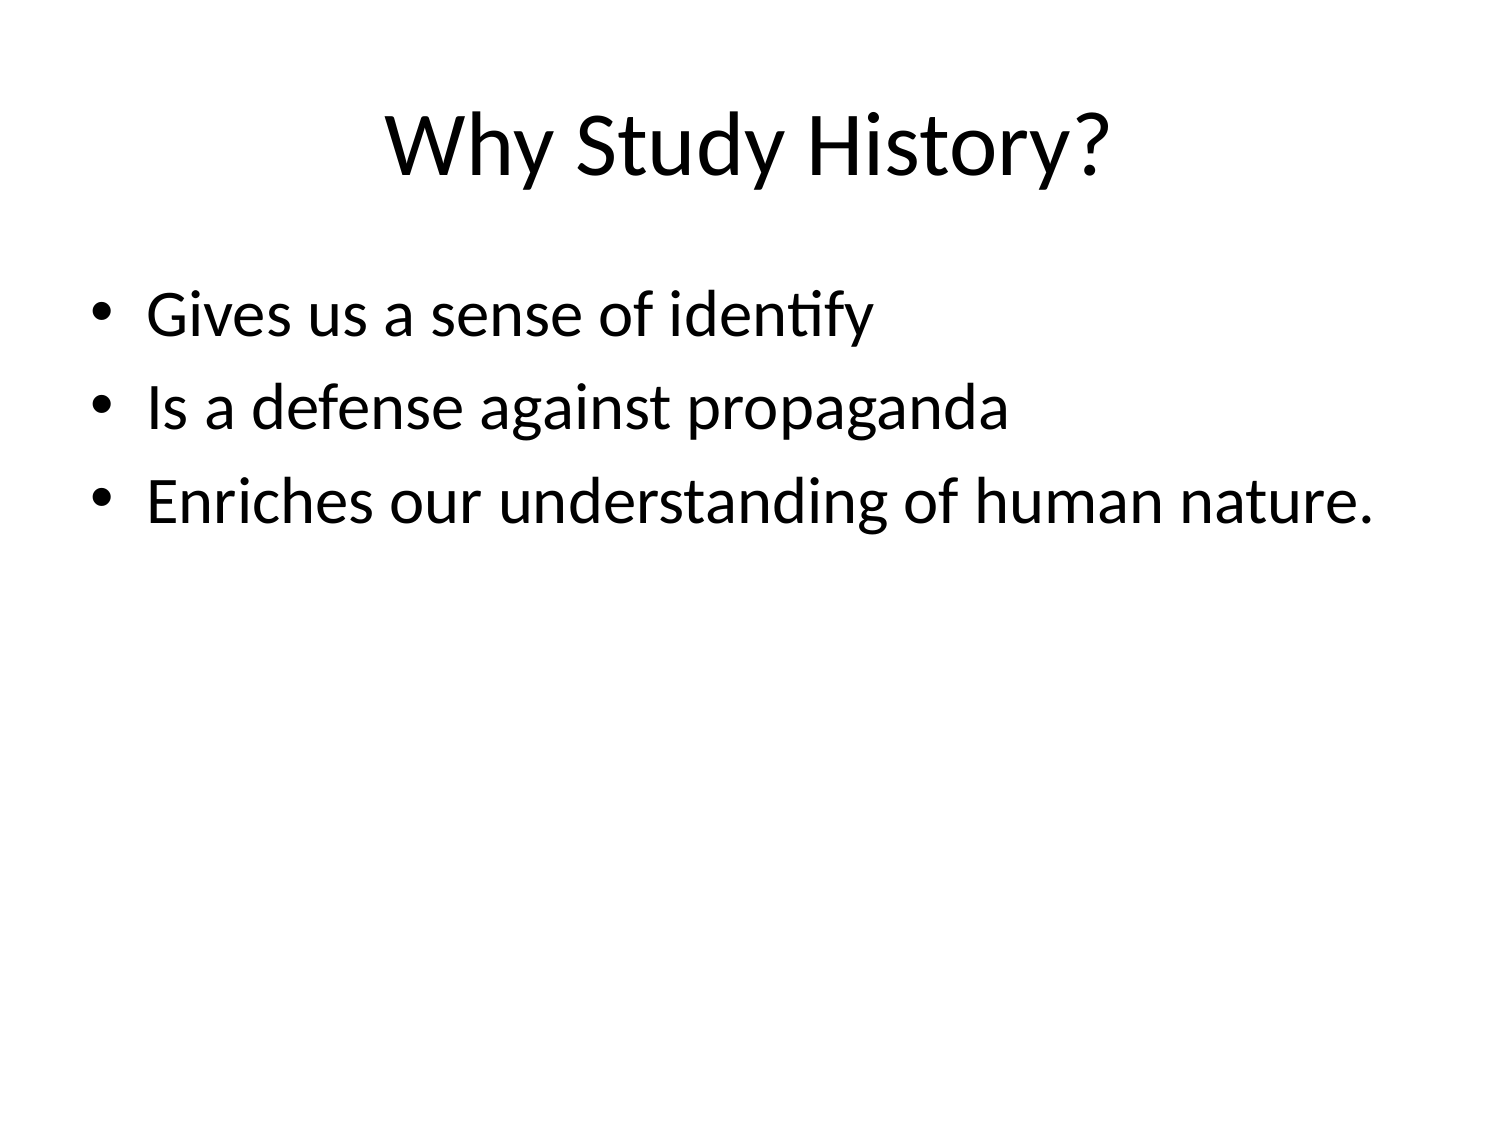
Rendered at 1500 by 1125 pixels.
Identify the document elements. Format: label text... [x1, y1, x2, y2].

title Why Study History? [75, 45, 1425, 233]
list Gives us a sense of identify Is a defense against propaganda Enriches our understanding of human nature. [75, 262, 1425, 1005]
